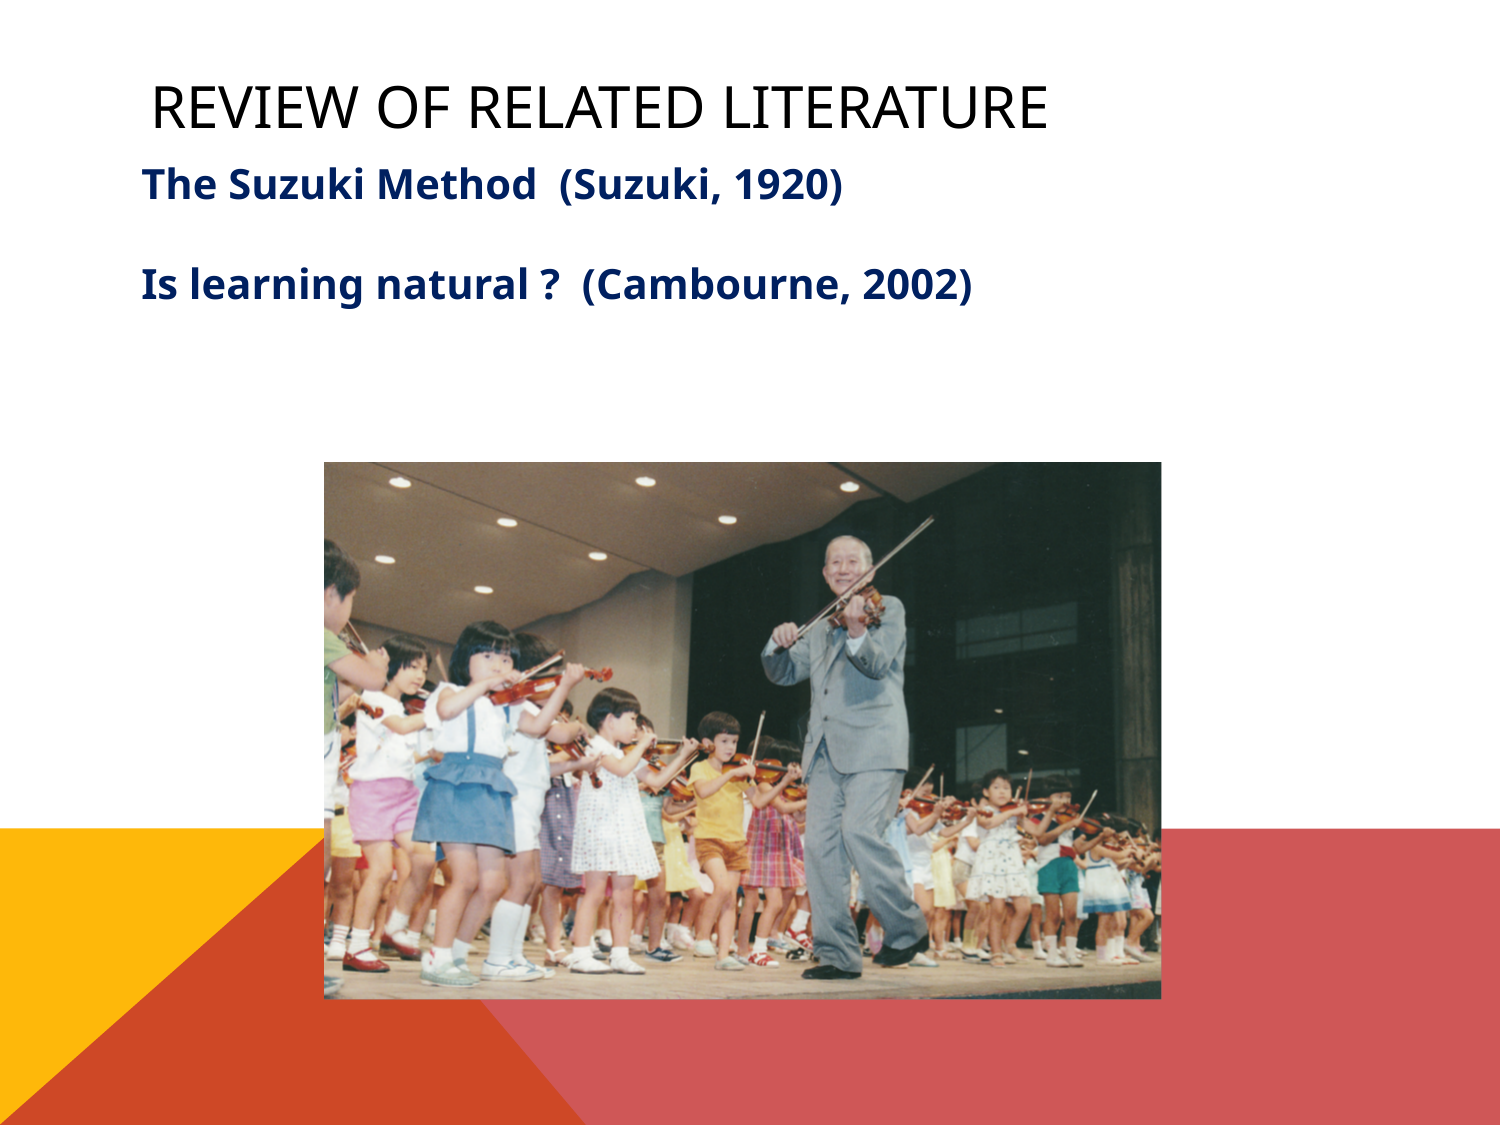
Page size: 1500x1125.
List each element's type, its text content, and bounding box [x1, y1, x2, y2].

title Review of Related Literature [135, 60, 1369, 150]
list The Suzuki Method (Suzuki, 1920) Is learning natural ? (Cambourne, 2002) [126, 149, 1360, 438]
picture [324, 462, 1162, 1000]
